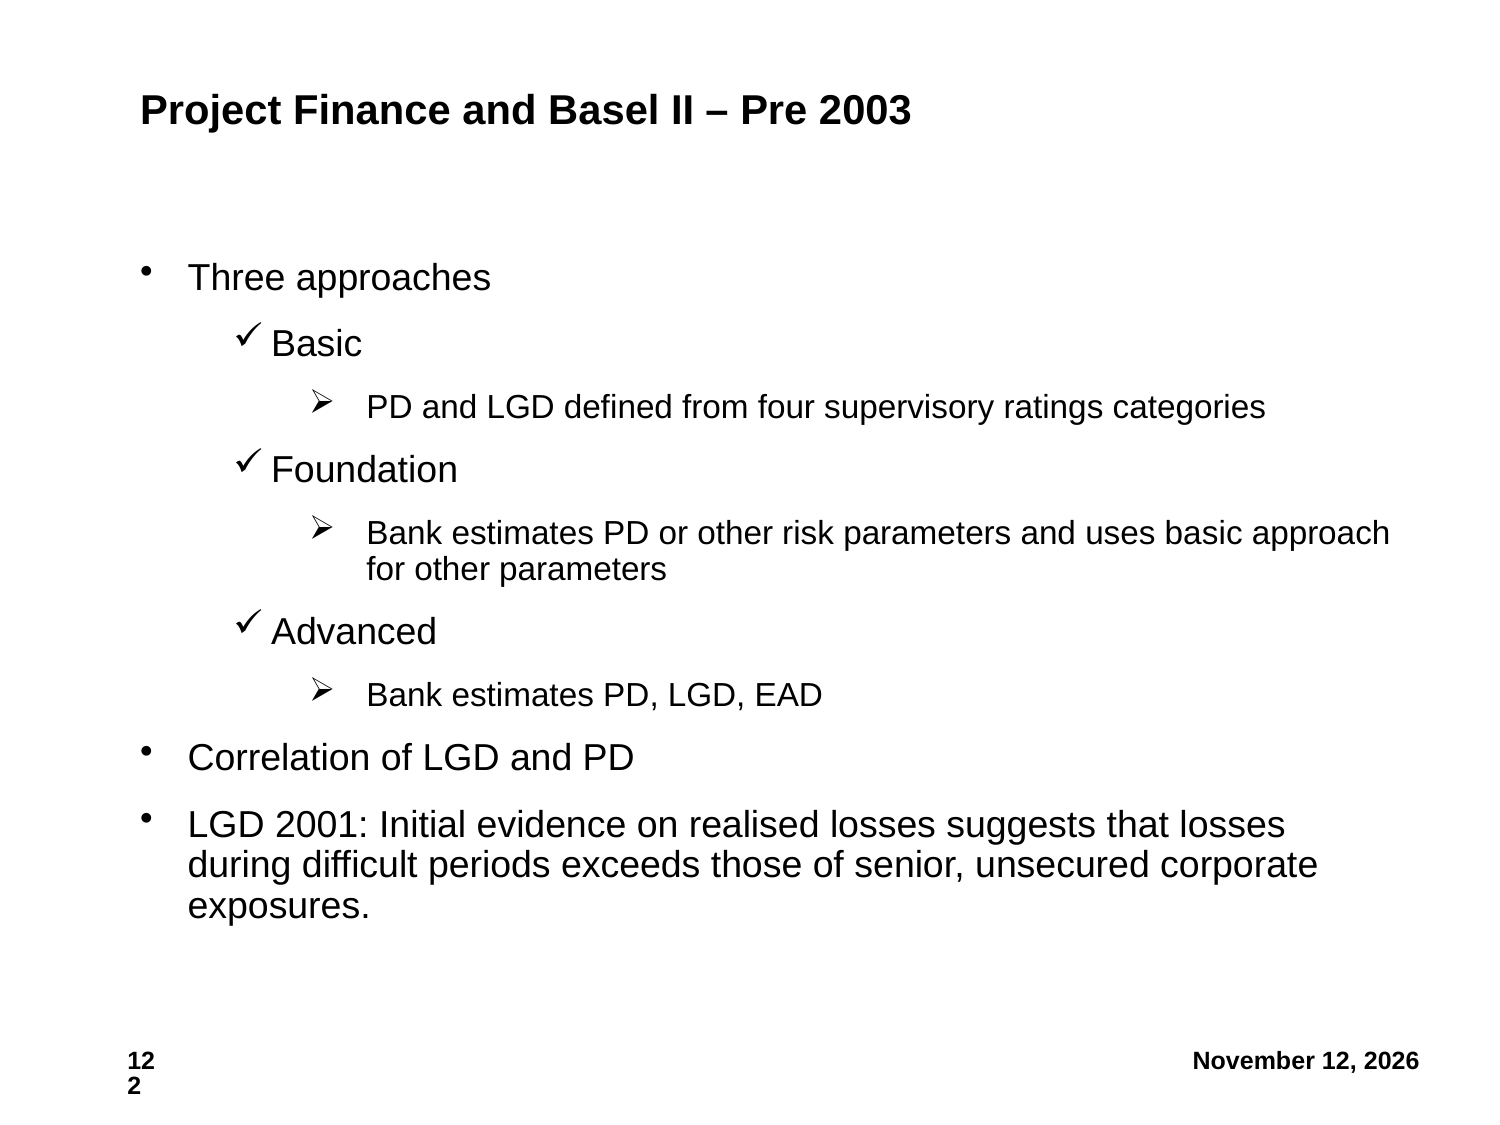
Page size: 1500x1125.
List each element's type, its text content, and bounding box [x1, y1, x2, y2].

list Three approaches Basic PD and LGD defined from four supervisory ratings categories Foundation Bank estimates PD or other risk parameters and uses basic approach for other parameters Advanced Bank estimates PD, LGD, EAD Correlation of LGD and PD LGD 2001: Initial evidence on realised losses suggests that losses during difficult periods exceeds those of senior, unsecured corporate exposures. [124, 249, 1413, 1001]
title Project Finance and Basel II – Pre 2003 [124, 74, 1376, 226]
